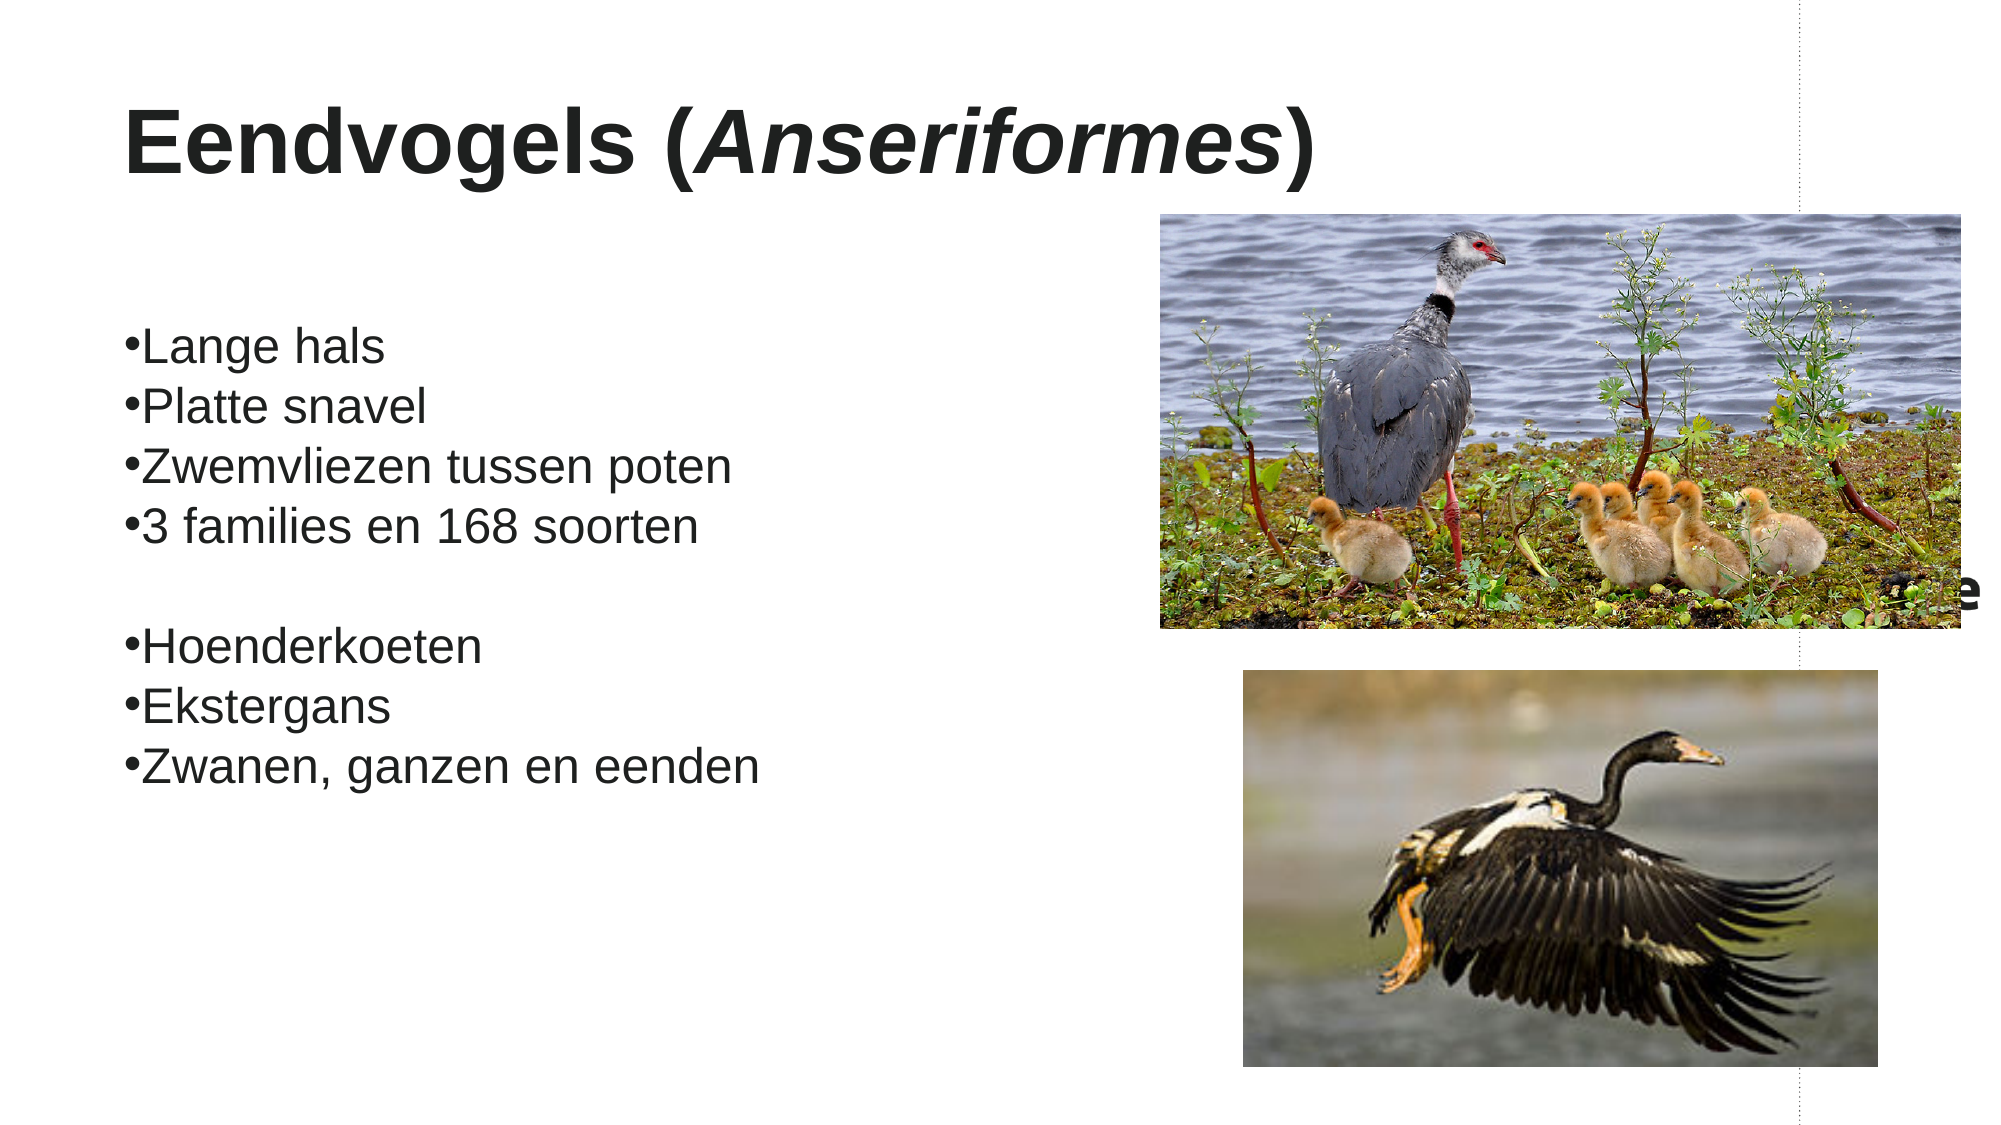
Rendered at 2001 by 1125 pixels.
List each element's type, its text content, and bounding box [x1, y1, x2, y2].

title Eendvogels (Anseriformes) [124, 94, 1607, 272]
text_box Lange hals Platte snavel Zwemvliezen tussen poten 3 families en 168 soorten Hoenderkoeten Ekstergans Zwanen, ganzen en eenden [123, 313, 1394, 1028]
picture [1160, 0, 2001, 1125]
